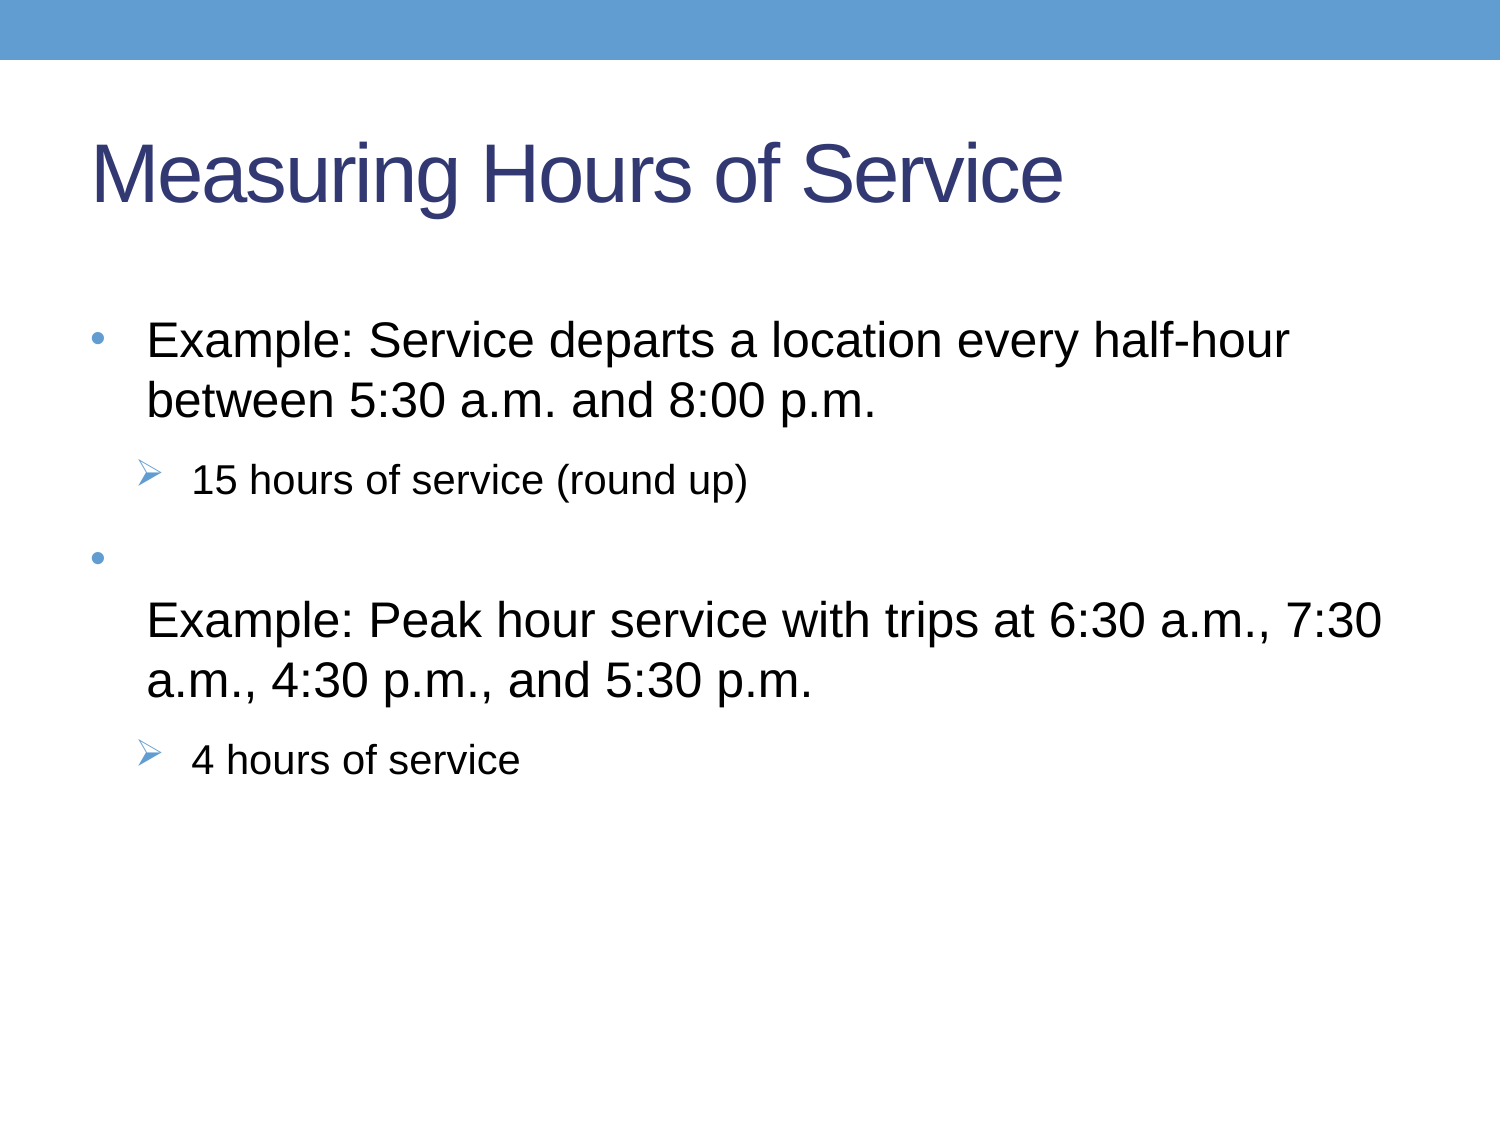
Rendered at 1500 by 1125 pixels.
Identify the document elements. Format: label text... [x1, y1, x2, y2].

list Example: Service departs a location every half-hour between 5:30 a.m. and 8:00 p.m. 15 hours of service (round up) Example: Peak hour service with trips at 6:30 a.m., 7:30 a.m., 4:30 p.m., and 5:30 p.m. 4 hours of service [75, 299, 1425, 1063]
title Measuring Hours of Service [75, 87, 1425, 250]
